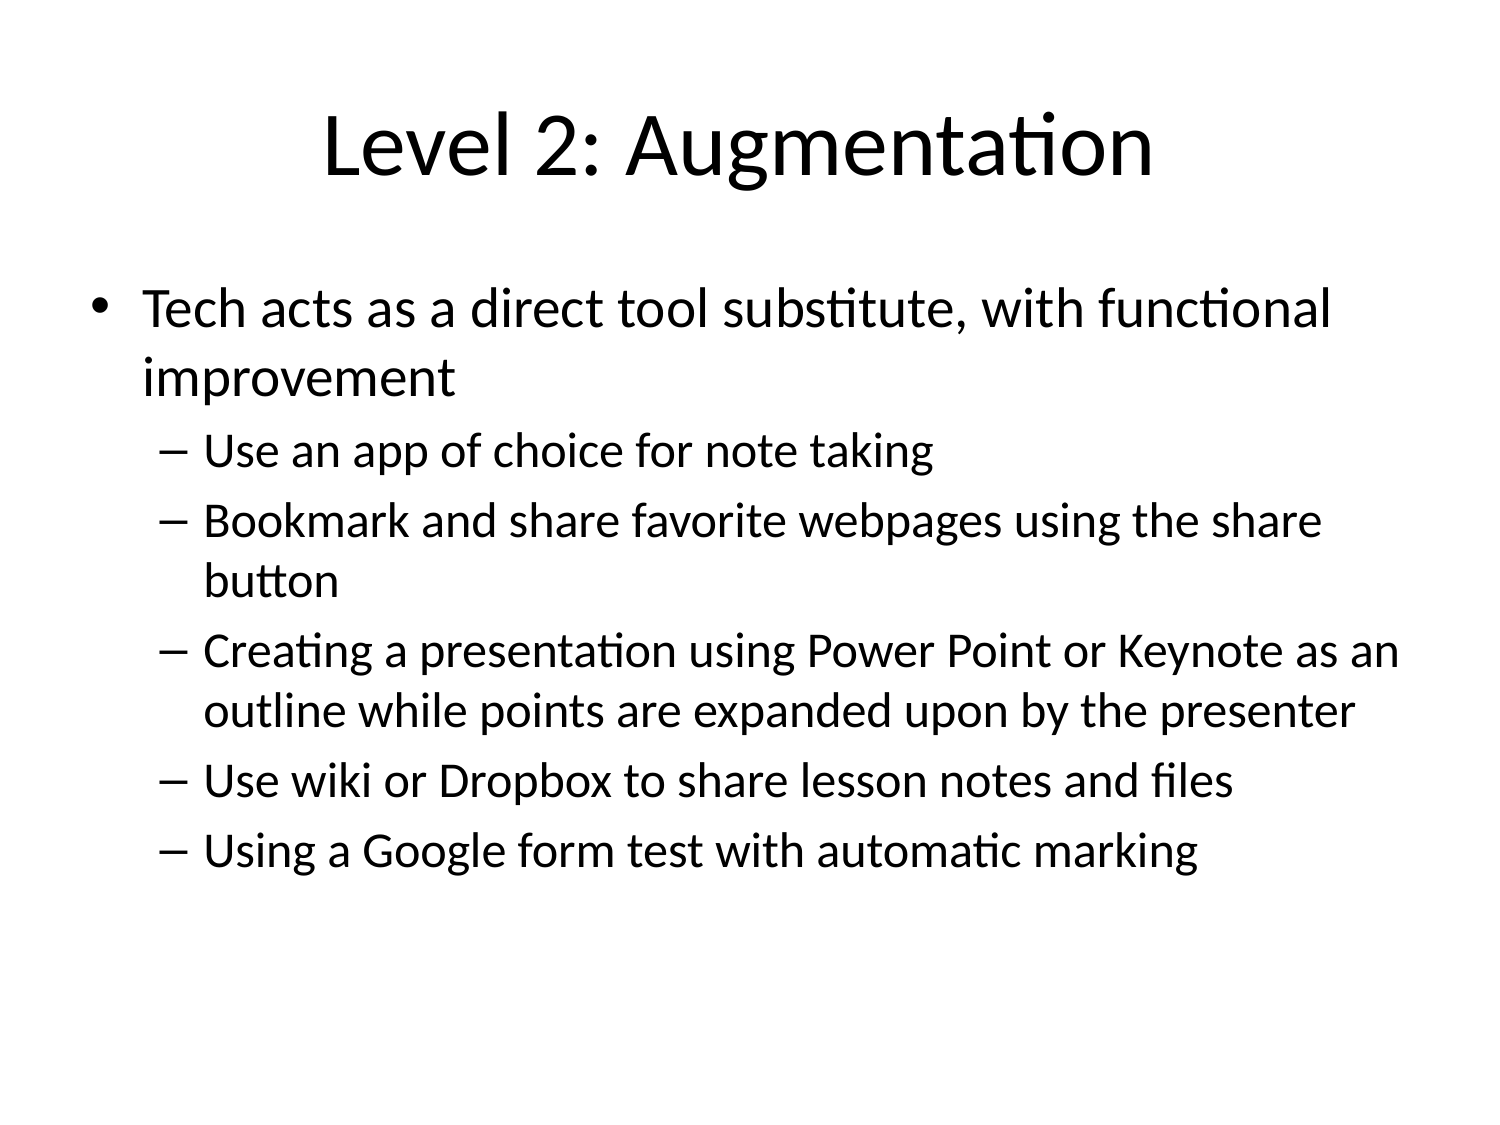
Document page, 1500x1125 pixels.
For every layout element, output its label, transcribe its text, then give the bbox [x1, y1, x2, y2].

title Level 2: Augmentation [75, 45, 1425, 233]
list Tech acts as a direct tool substitute, with functional improvement Use an app of choice for note taking Bookmark and share favorite webpages using the share button Creating a presentation using Power Point or Keynote as an outline while points are expanded upon by the presenter Use wiki or Dropbox to share lesson notes and files Using a Google form test with automatic marking [75, 262, 1425, 975]
